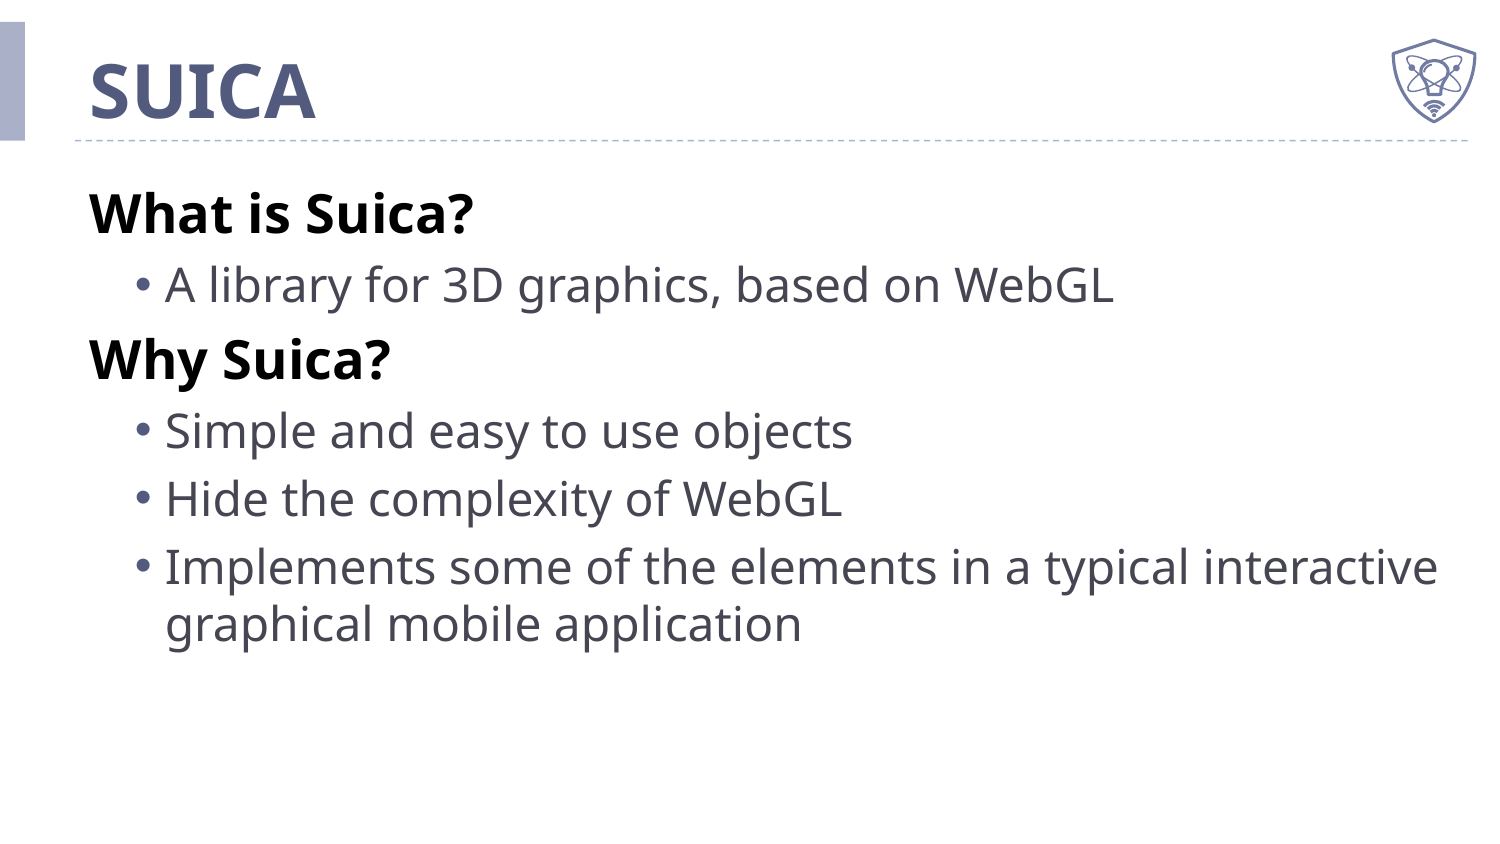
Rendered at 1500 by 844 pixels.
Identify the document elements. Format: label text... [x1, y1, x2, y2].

list What is Suica? A library for 3D graphics, based on WebGL Why Suica? Simple and easy to use objects Hide the complexity of WebGL Implements some of the elements in a typical interactive graphical mobile application [75, 171, 1475, 835]
title SUICA [75, 18, 1475, 141]
